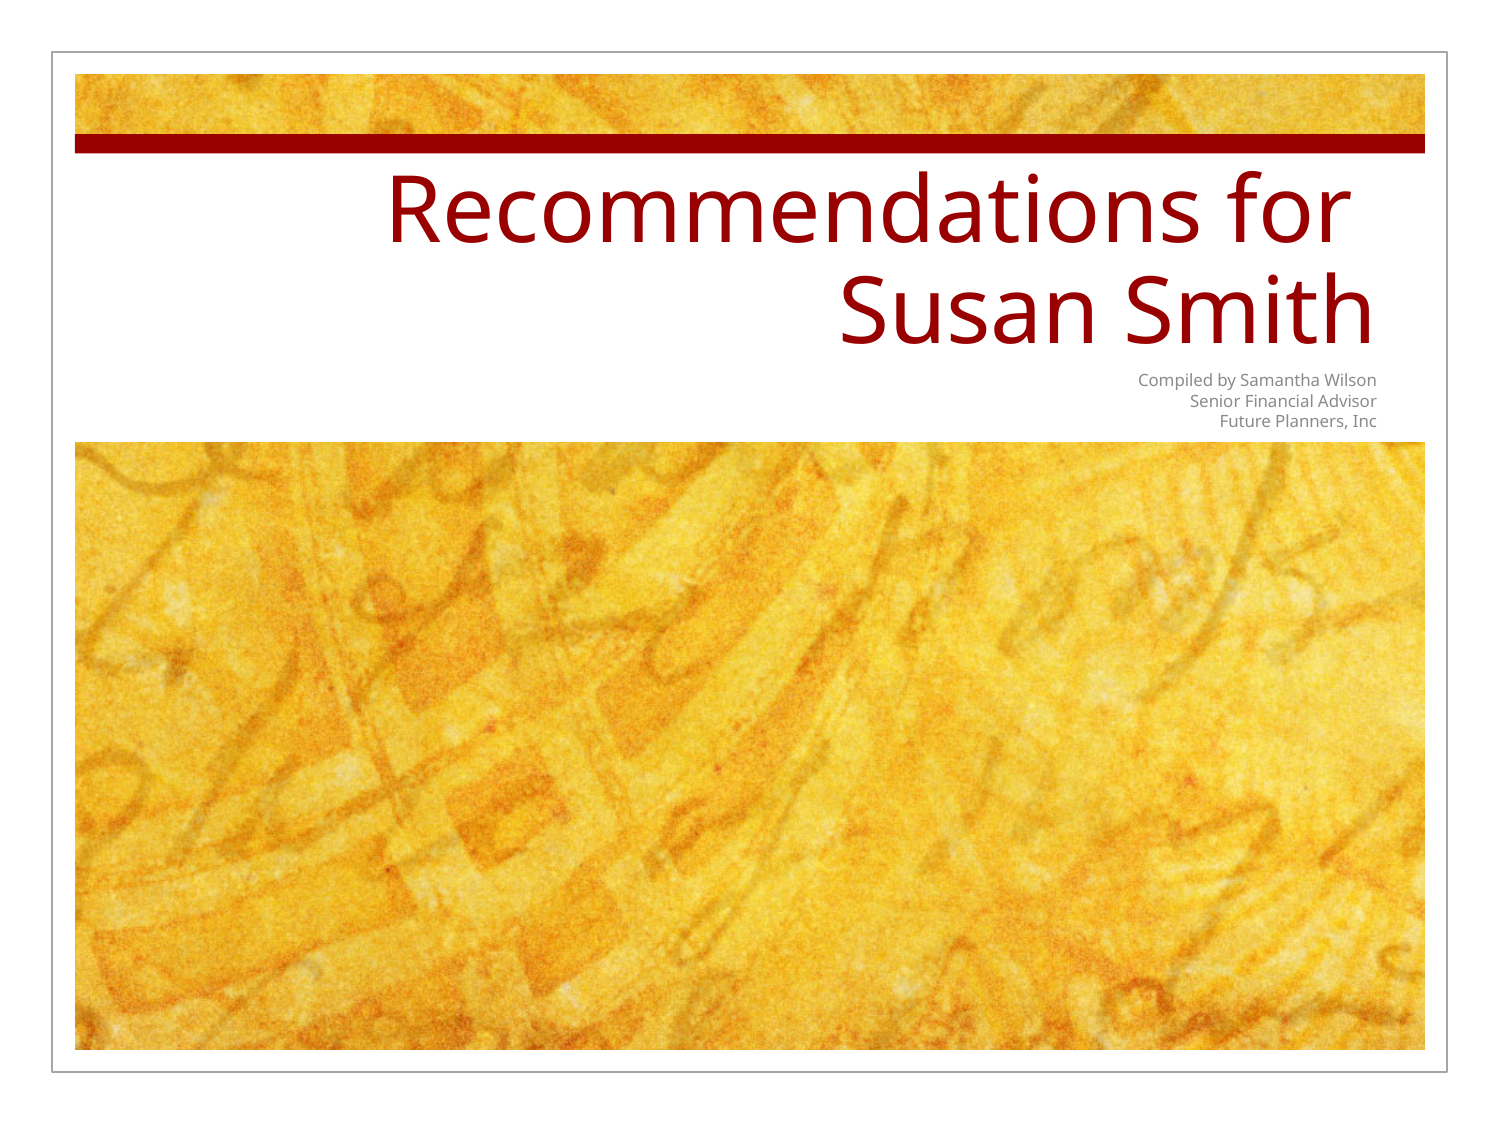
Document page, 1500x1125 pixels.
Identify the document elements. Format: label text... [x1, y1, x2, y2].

subtitle Compiled by Samantha Wilson Senior Financial Advisor Future Planners, Inc [112, 362, 1392, 439]
picture [75, 442, 1425, 1050]
title Recommendations for Susan Smith [112, 158, 1392, 362]
picture [75, 74, 1425, 134]
